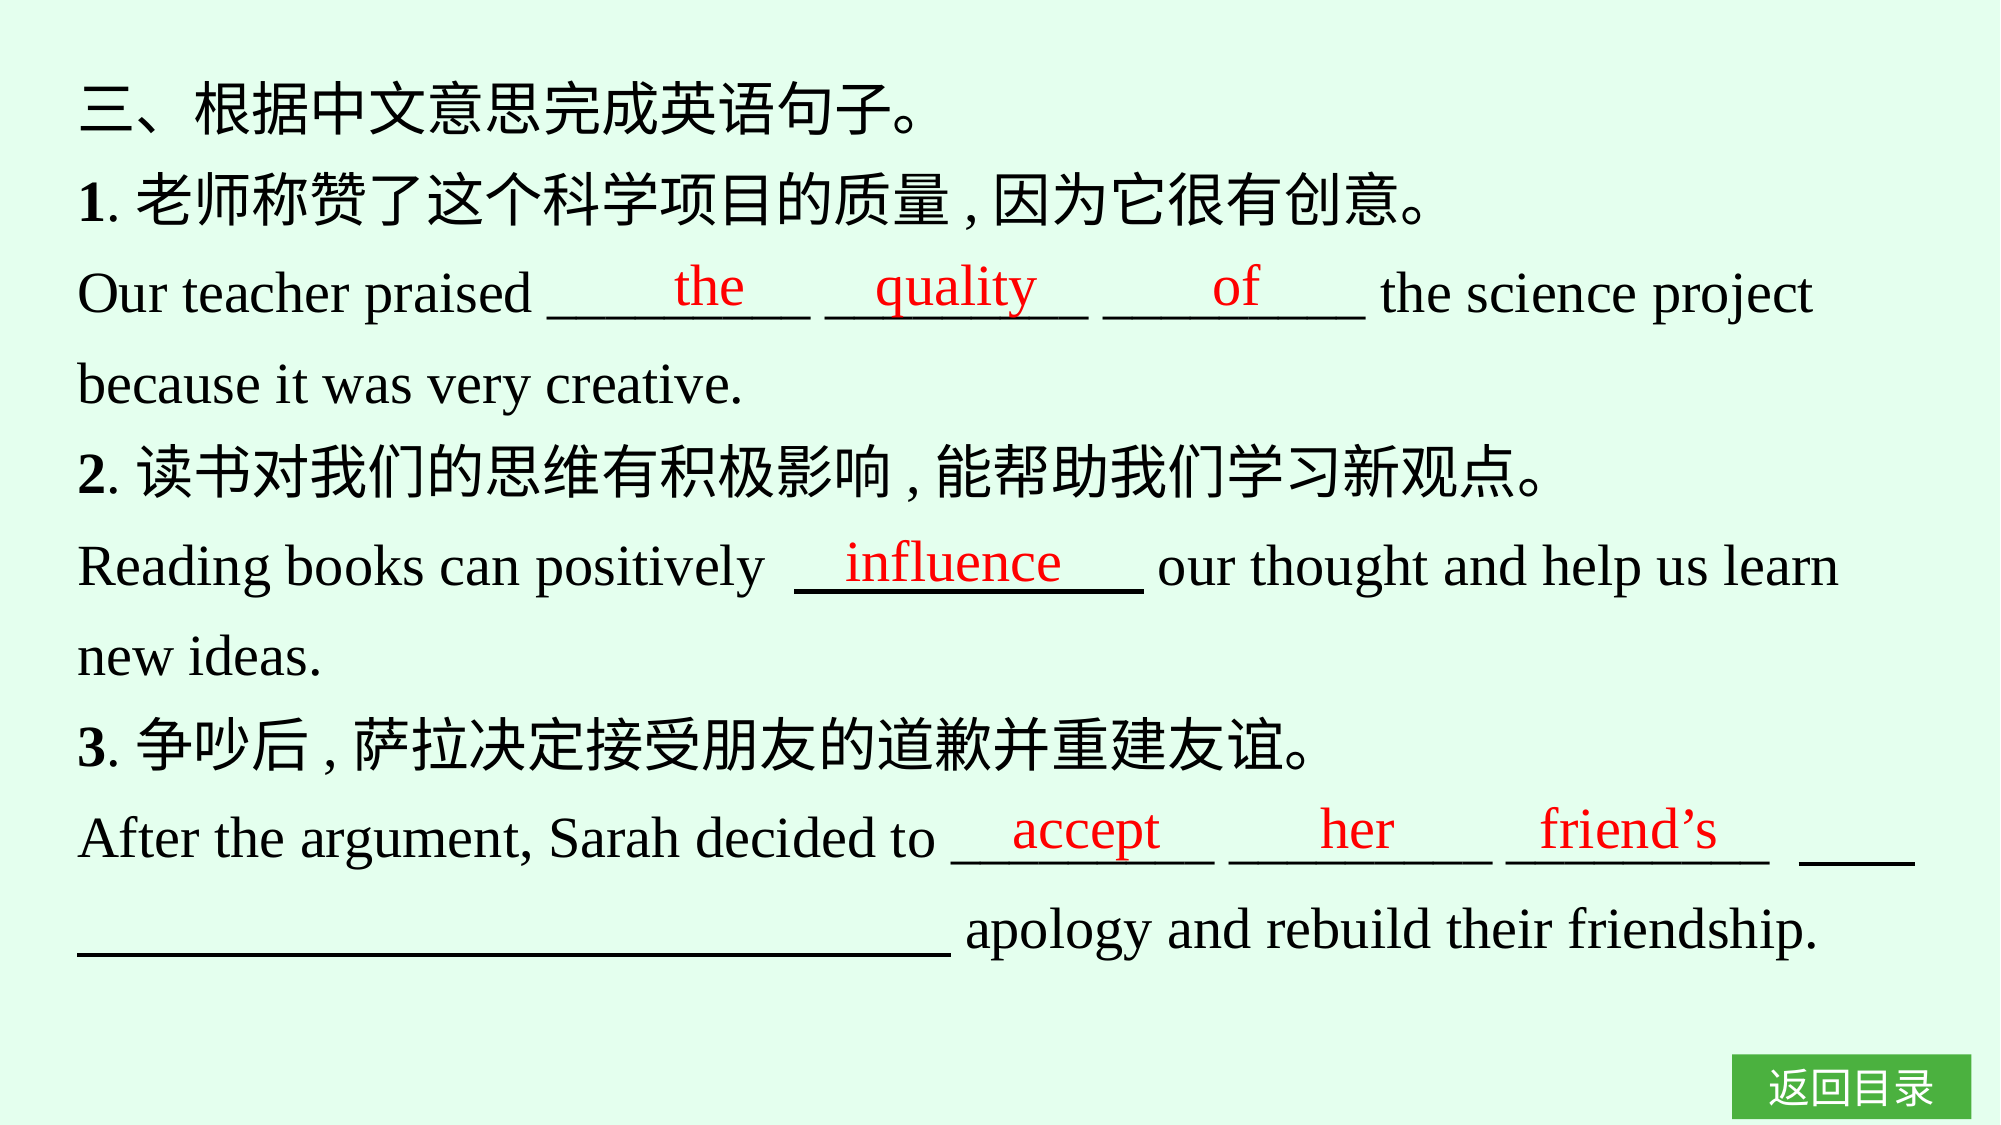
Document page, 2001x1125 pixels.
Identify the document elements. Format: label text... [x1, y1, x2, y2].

text_box the quality of [659, 225, 1277, 325]
text_box 三、根据中文意思完成英语句子。 1.老师称赞了这个科学项目的质量,因为它很有创意。 Our teacher praised _________ _________ _________ the science project because it was very creative. 2.读书对我们的思维有积极影响,能帮助我们学习新观点。 Reading books can positively our thought and help us learn new ideas. 3.争吵后,萨拉决定接受朋友的道歉并重建友谊。 After the argument, Sarah decided to _________ _________ _________ apology and rebuild their friendship. [62, 43, 1938, 968]
text_box accept her friend’s [997, 769, 1806, 868]
text_box influence [830, 501, 1078, 601]
